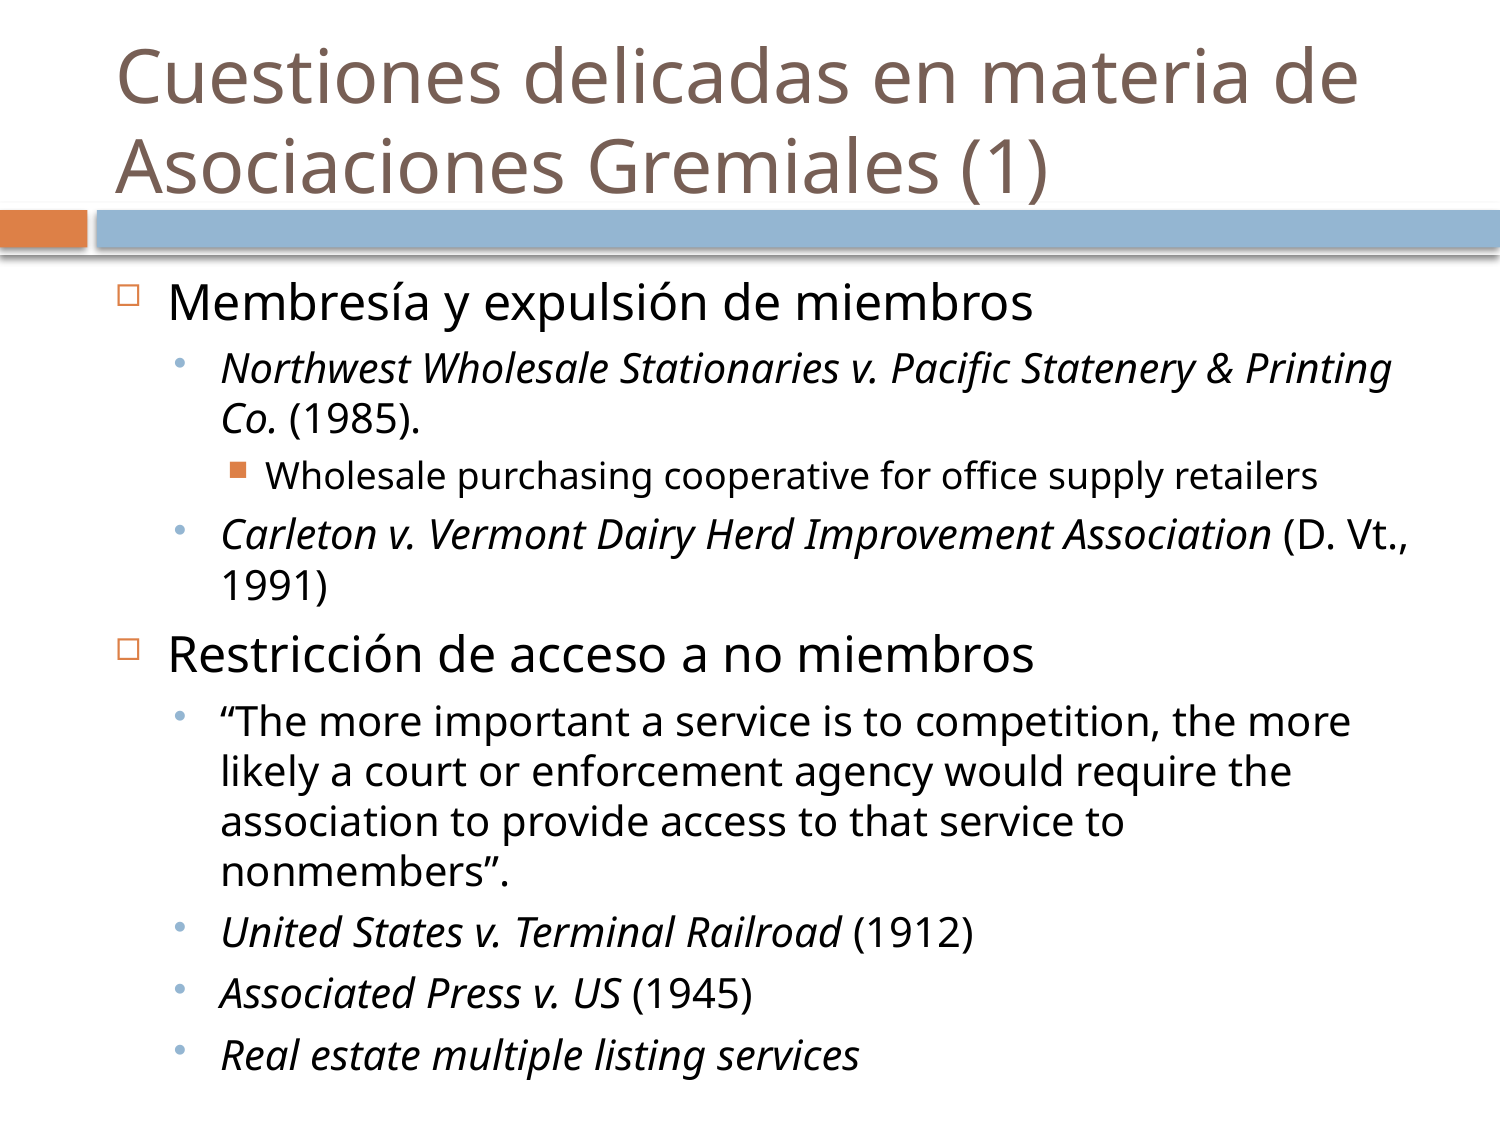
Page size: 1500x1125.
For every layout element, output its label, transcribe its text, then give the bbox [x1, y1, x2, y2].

list Membresía y expulsión de miembros Northwest Wholesale Stationaries v. Pacific Statenery & Printing Co. (1985). Wholesale purchasing cooperative for office supply retailers Carleton v. Vermont Dairy Herd Improvement Association (D. Vt., 1991) Restricción de acceso a no miembros “The more important a service is to competition, the more likely a court or enforcement agency would require the association to provide access to that service to nonmembers”. United States v. Terminal Railroad (1912) Associated Press v. US (1945) Real estate multiple listing services [100, 262, 1438, 1000]
title Cuestiones delicadas en materia de Asociaciones Gremiales (1) [100, 37, 1438, 200]
